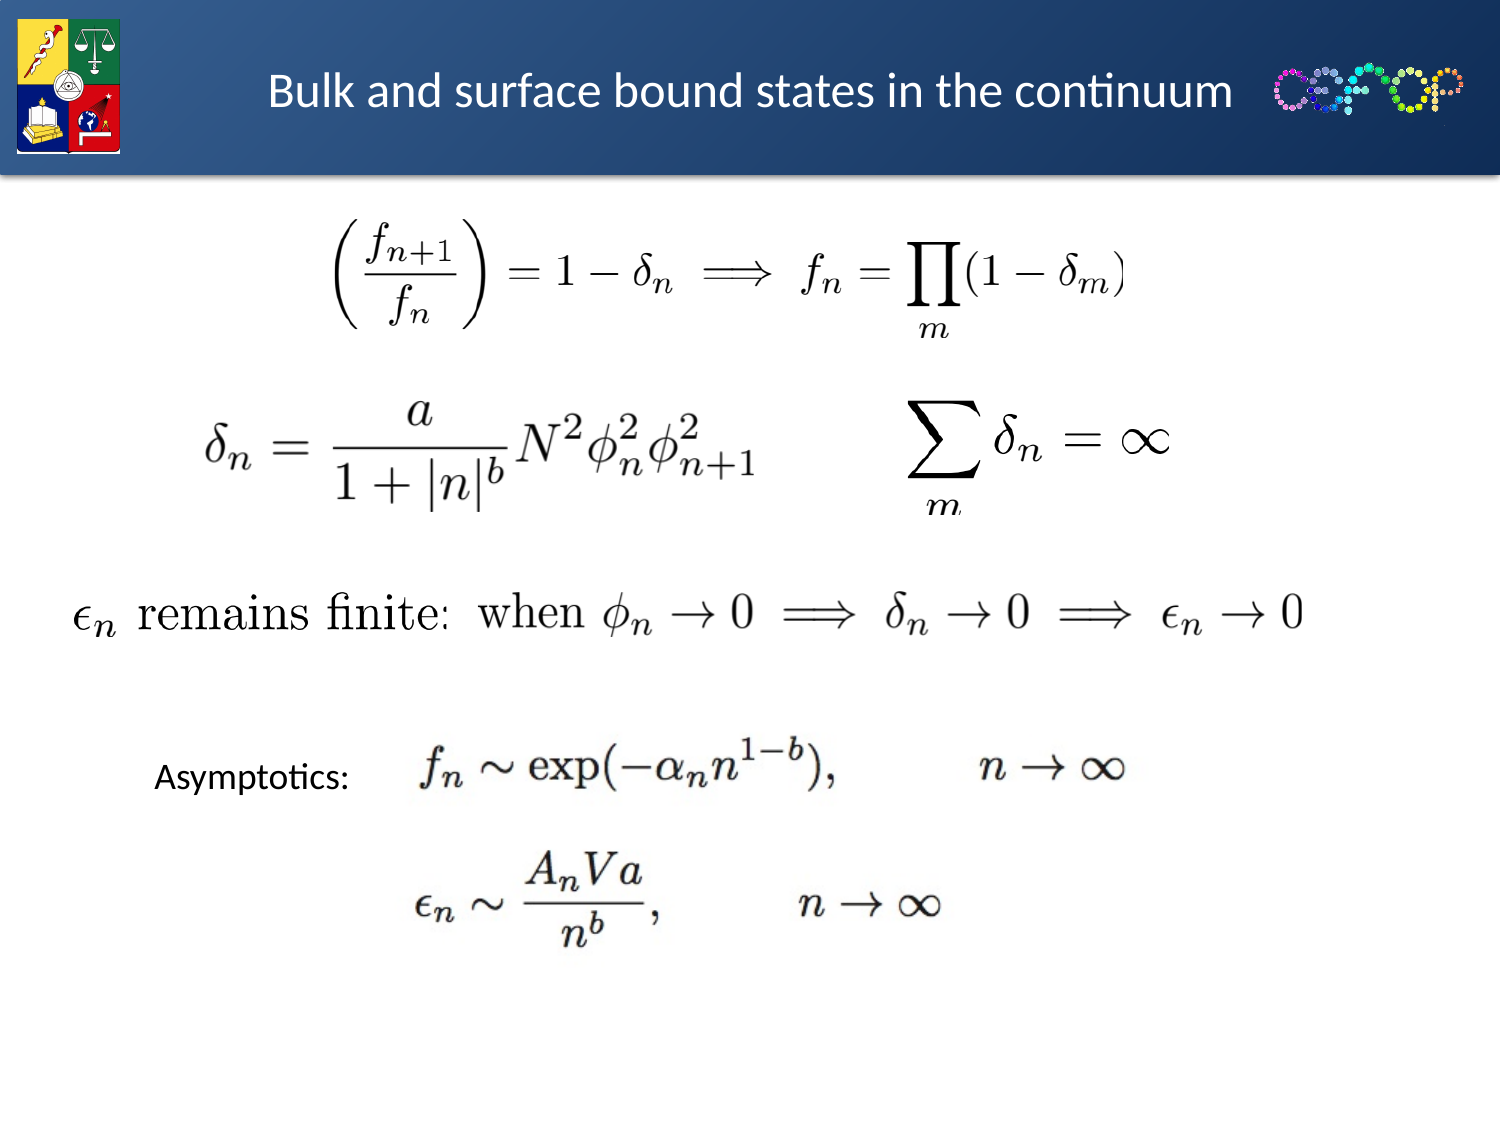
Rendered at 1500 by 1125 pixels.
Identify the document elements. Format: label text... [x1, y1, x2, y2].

text_box Asymptotics: [139, 744, 353, 805]
picture [73, 590, 447, 637]
picture [1237, 24, 1500, 166]
picture [17, 18, 140, 160]
text_box Bulk and surface bound states in the continuum [0, 0, 1500, 176]
picture [334, 218, 1124, 338]
picture [358, 709, 1170, 975]
picture [477, 590, 1302, 637]
picture [203, 399, 754, 512]
picture [907, 399, 1170, 515]
